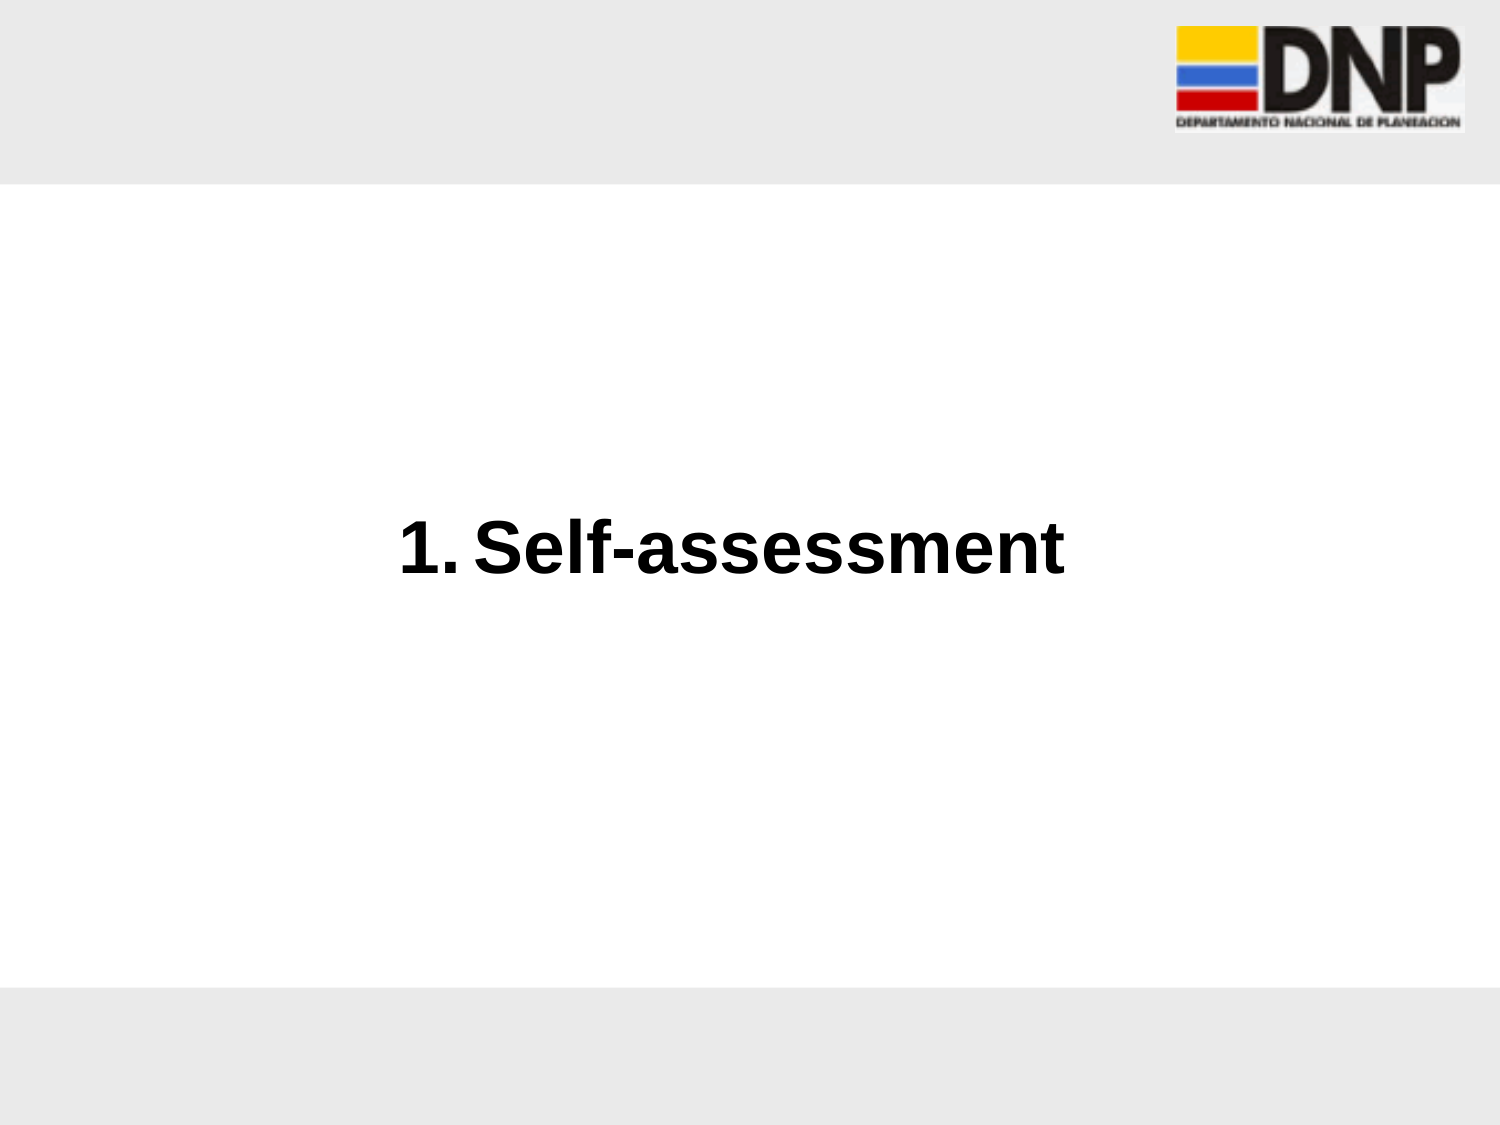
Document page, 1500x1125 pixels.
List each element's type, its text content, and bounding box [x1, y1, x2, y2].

text_box [0, 987, 1500, 1125]
picture [1174, 26, 1465, 134]
text_box [0, 0, 1500, 181]
text_box Self-assessment [384, 491, 1129, 597]
